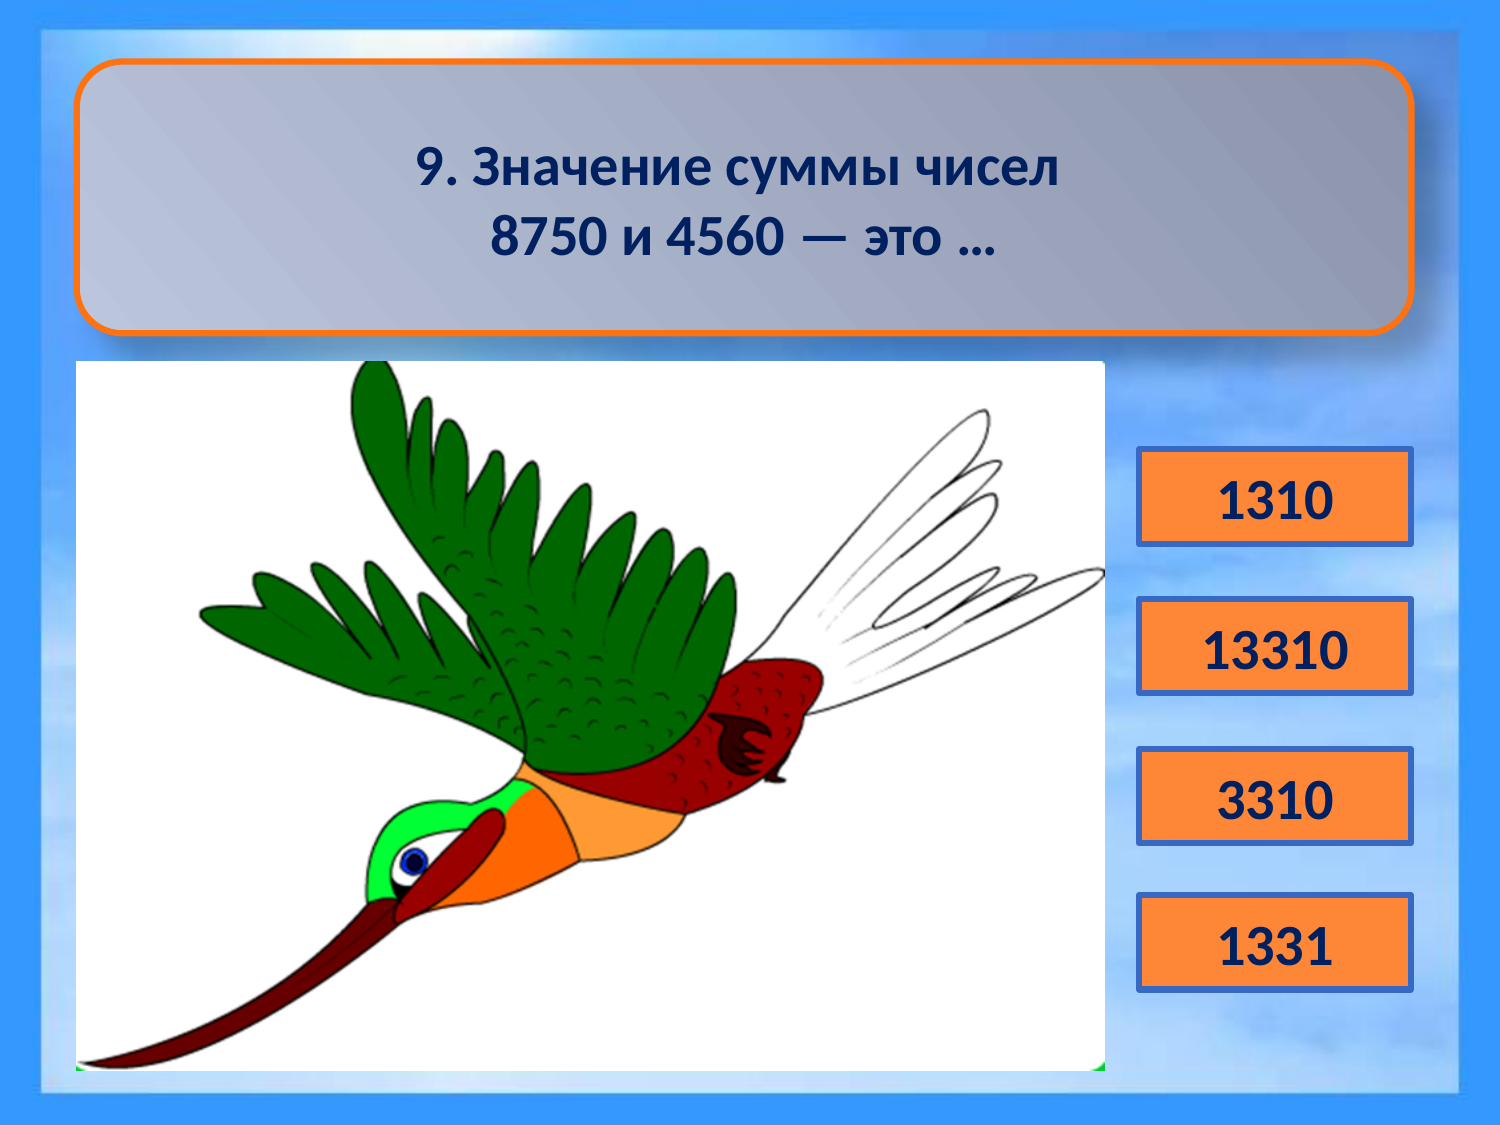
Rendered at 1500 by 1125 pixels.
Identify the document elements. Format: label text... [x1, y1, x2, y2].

text_box 13310 [1149, 597, 1413, 695]
text_box 3310 [1149, 747, 1413, 845]
text_box 1310 [1149, 447, 1413, 546]
text_box 9. Значение суммы чисел 8750 и 4560 — это … [75, 60, 1413, 335]
text_box 1331 [1149, 893, 1413, 992]
picture [0, 0, 1500, 1125]
